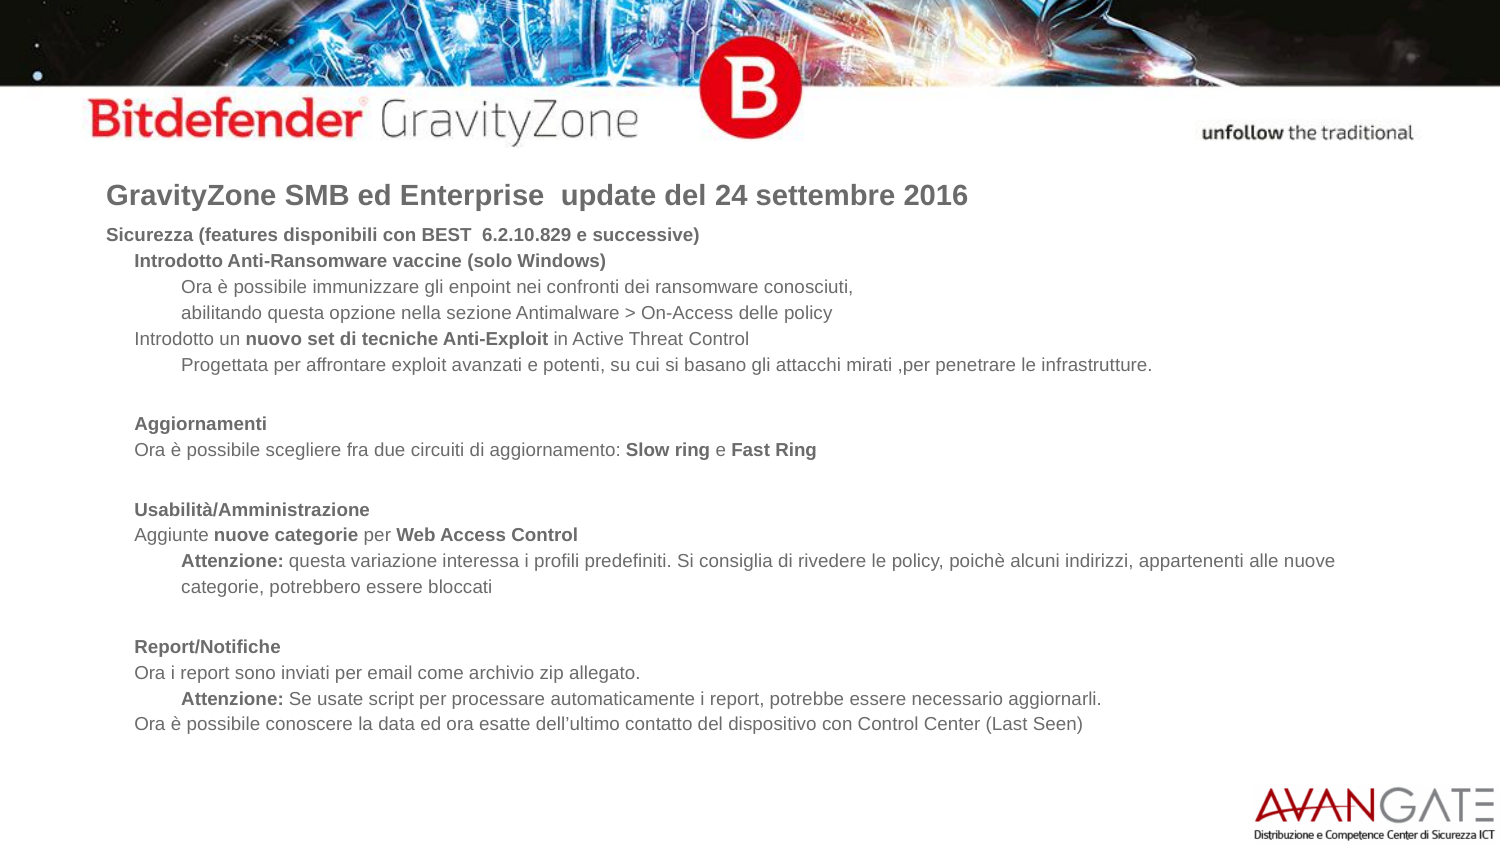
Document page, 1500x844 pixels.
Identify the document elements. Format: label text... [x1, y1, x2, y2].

text_box GravityZone SMB ed Enterprise update del 24 settembre 2016 Sicurezza (features disponibili con BEST 6.2.10.829 e successive) Introdotto Anti-Ransomware vaccine (solo Windows) Ora è possibile immunizzare gli enpoint nei confronti dei ransomware conosciuti, abilitando questa opzione nella sezione Antimalware > On-Access delle policy Introdotto un nuovo set di tecniche Anti-Exploit in Active Threat Control Progettata per affrontare exploit avanzati e potenti, su cui si basano gli attacchi mirati ,per penetrare le infrastrutture. Aggiornamenti Ora è possibile scegliere fra due circuiti di aggiornamento: Slow ring e Fast Ring Usabilità/Amministrazione Aggiunte nuove categorie per Web Access Control Attenzione: questa variazione interessa i profili predefiniti. Si consiglia di rivedere le policy, poichè alcuni indirizzi, appartenenti alle nuove categorie, potrebbero essere bloccati Report/Notifiche Ora i report sono inviati per email come archivio zip allegato. Attenzione: Se usate script per processare automaticamente i report, potrebbe essere necessario aggiornarli. Ora è possibile conoscere la data ed ora esatte dell’ultimo contatto del dispositivo con Control Center (Last Seen) [91, 156, 1416, 786]
picture [1251, 785, 1500, 844]
picture [0, 0, 1500, 149]
